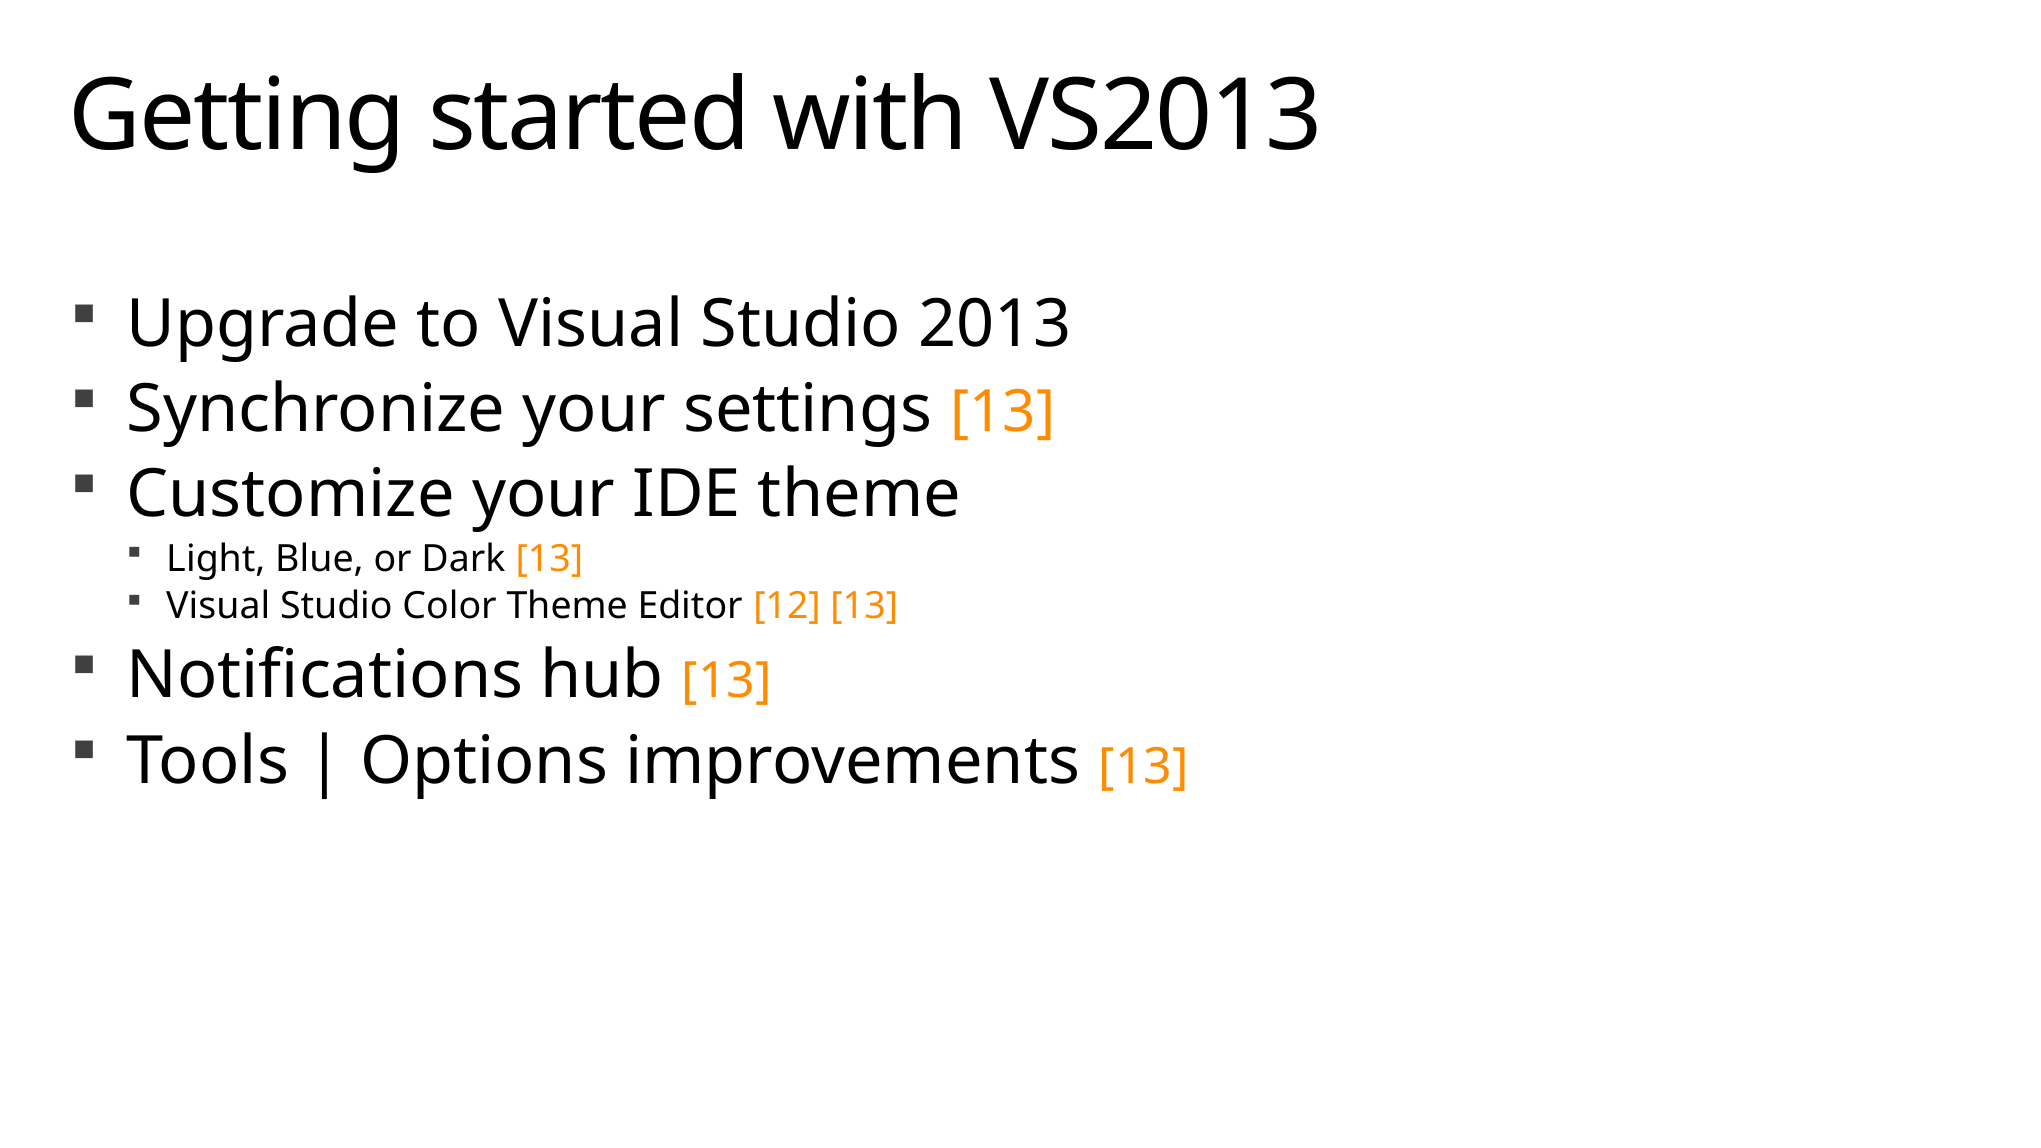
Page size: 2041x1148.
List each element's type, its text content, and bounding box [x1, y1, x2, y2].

title Getting started with VS2013 [45, 48, 1996, 199]
list Upgrade to Visual Studio 2013 Synchronize your settings [13] Customize your IDE theme Light, Blue, or Dark [13] Visual Studio Color Theme Editor [12] [13] Notifications hub [13] Tools | Options improvements [13] [46, 273, 1996, 1099]
